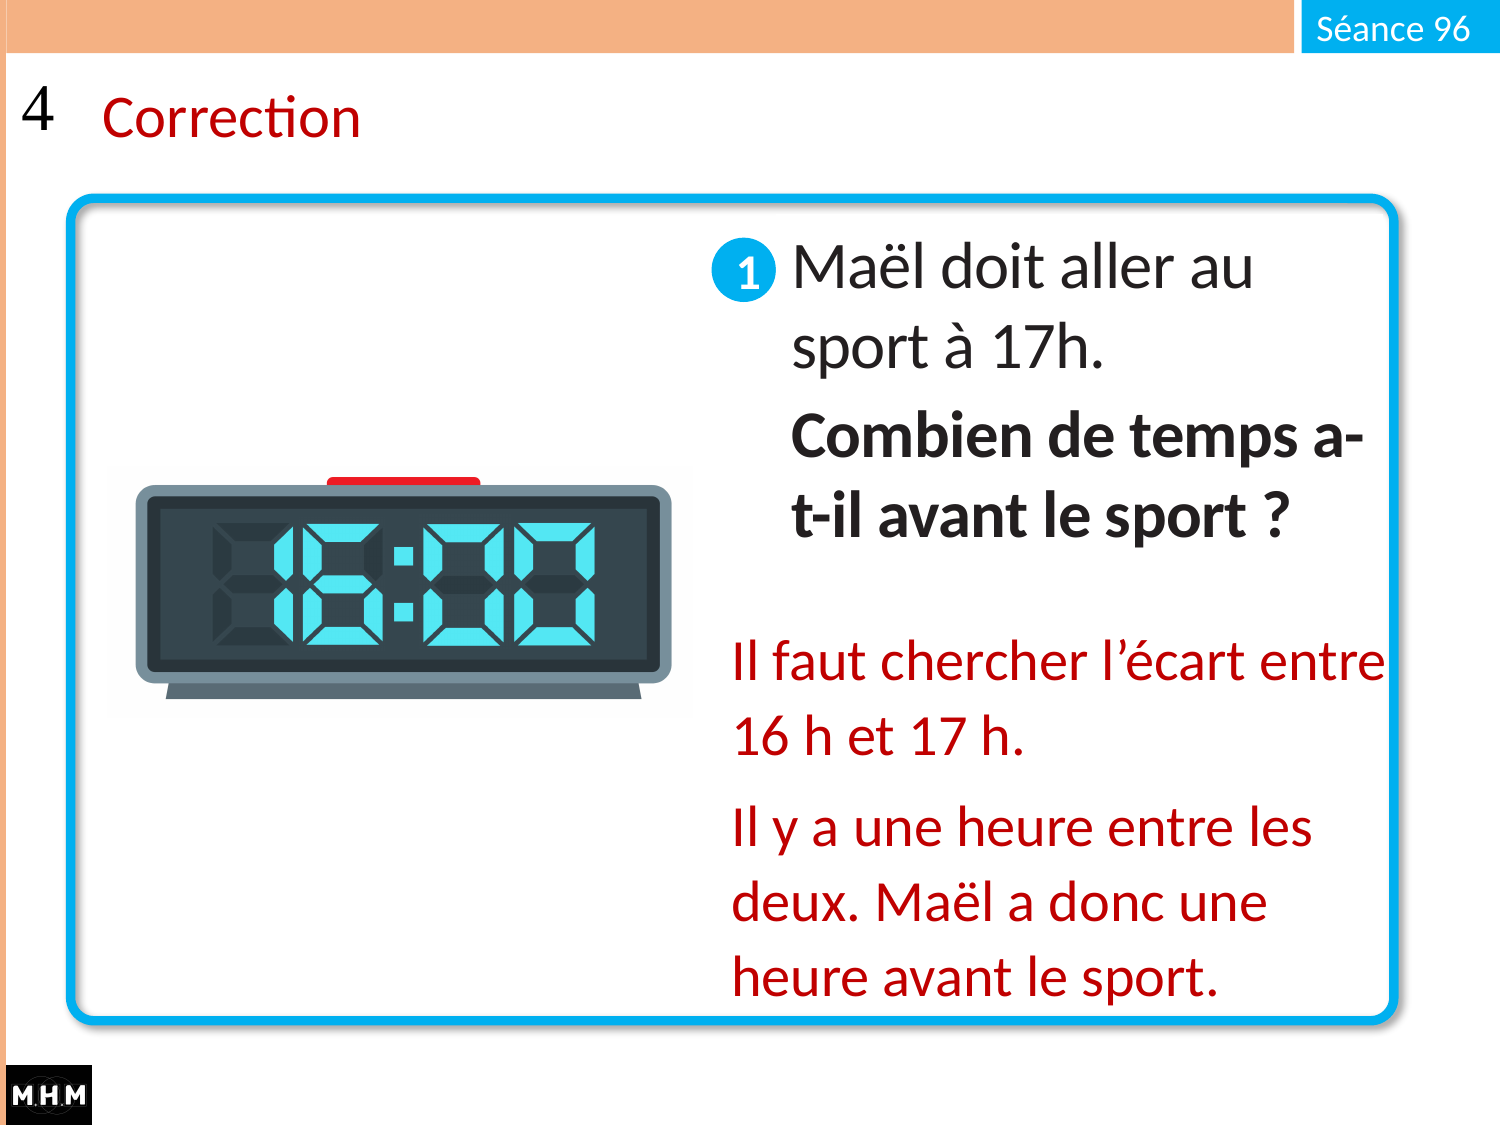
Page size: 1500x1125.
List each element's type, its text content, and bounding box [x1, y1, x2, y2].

title Correction [87, 32, 1382, 158]
text_box Maël doit aller au sport à 17h. Combien de temps a-t-il avant le sport ? [775, 214, 1383, 609]
text_box 1 [710, 236, 775, 304]
picture [6, 1065, 92, 1125]
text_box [107, 466, 693, 718]
text_box [69, 197, 1395, 1022]
text_box Il faut chercher l’écart entre 16 h et 17 h. Il y a une heure entre les deux. Maël a donc une heure avant le sport. [716, 609, 1407, 880]
